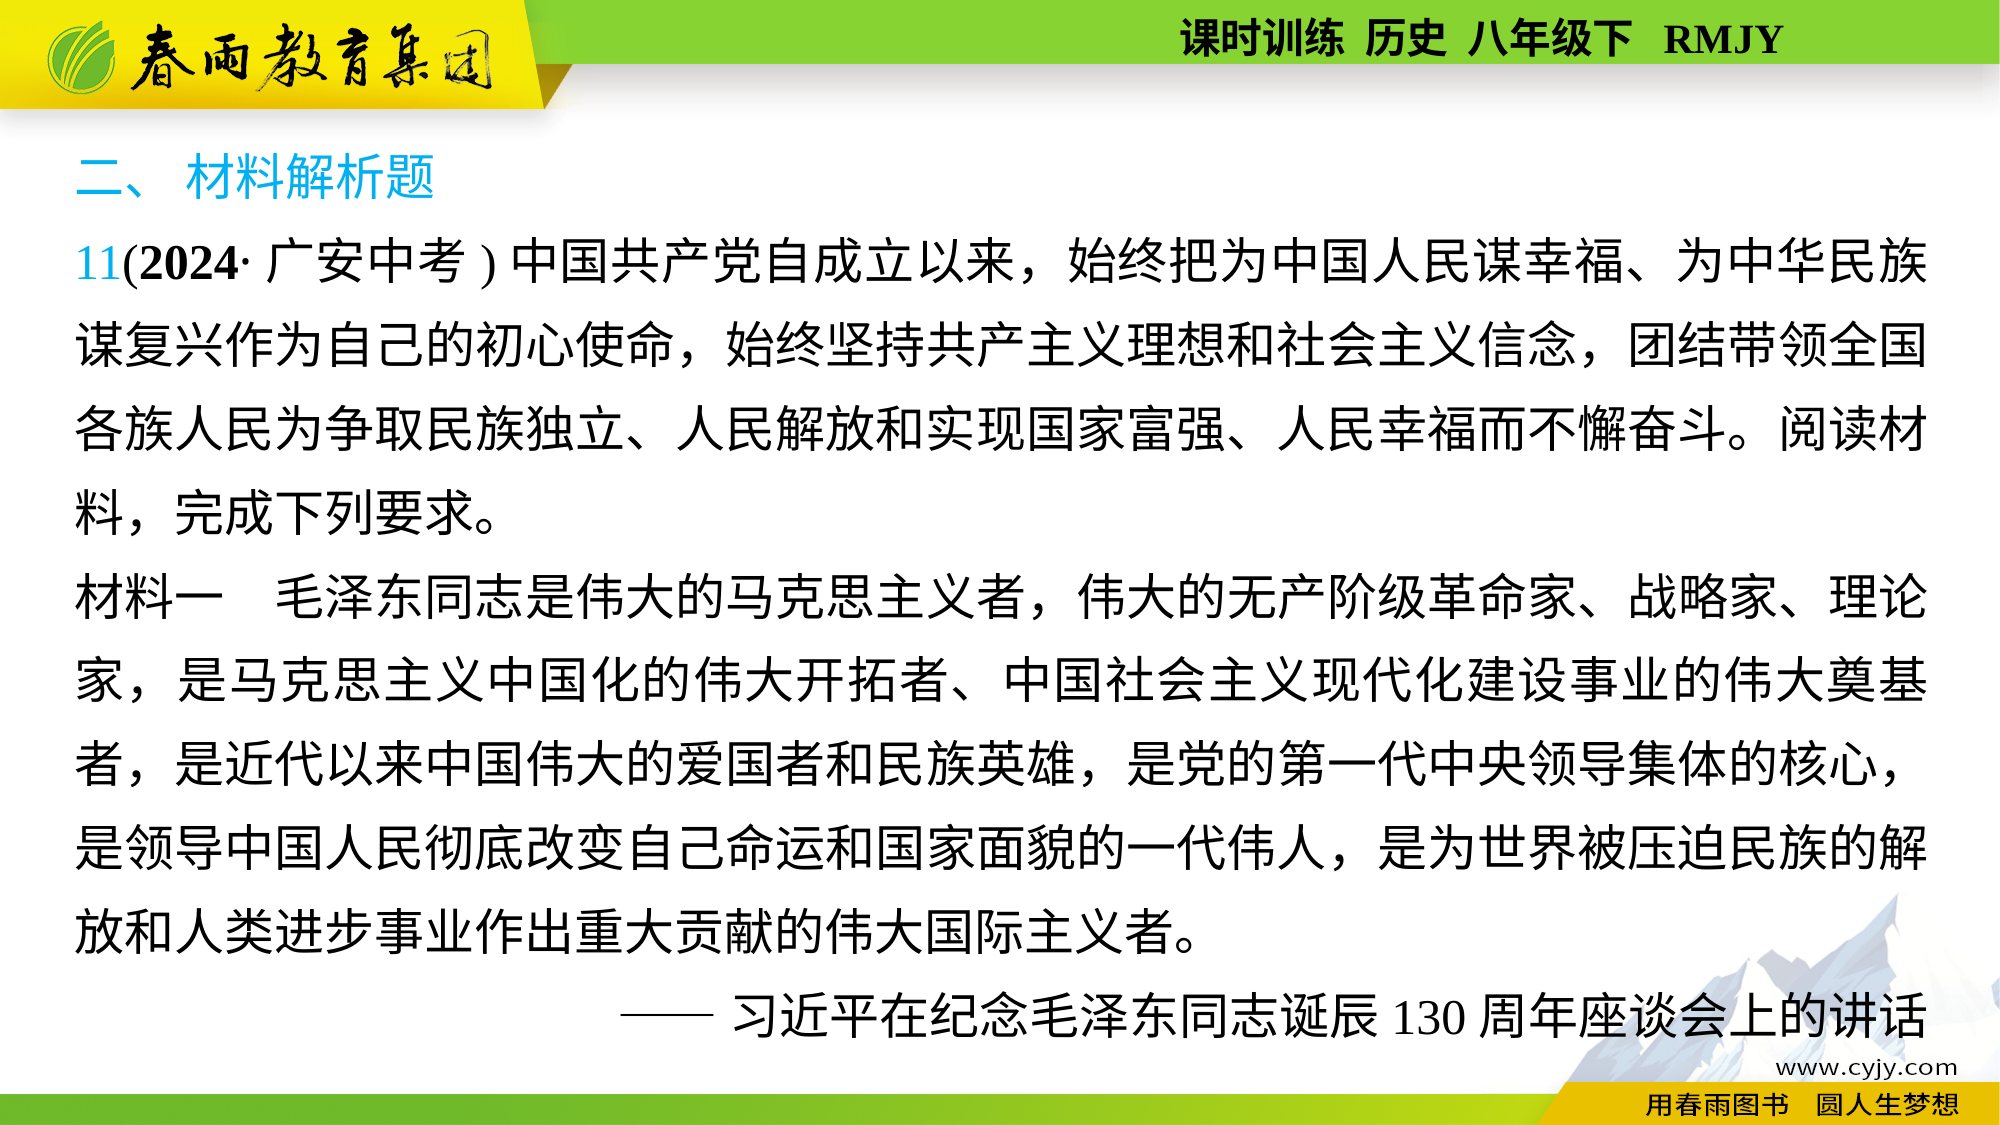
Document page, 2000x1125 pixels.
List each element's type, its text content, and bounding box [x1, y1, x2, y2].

picture [0, 0, 2000, 1125]
list 二、 材料解析题 11(2024·广安中考)中国共产党自成立以来，始终把为中国人民谋幸福、为中华民族谋复兴作为自己的初心使命，始终坚持共产主义理想和社会主义信念，团结带领全国各族人民为争取民族独立、人民解放和实现国家富强、人民幸福而不懈奋斗。阅读材料，完成下列要求。 材料一 毛泽东同志是伟大的马克思主义者，伟大的无产阶级革命家、战略家、理论家，是马克思主义中国化的伟大开拓者、中国社会主义现代化建设事业的伟大奠基者，是近代以来中国伟大的爱国者和民族英雄，是党的第一代中央领导集体的核心，是领导中国人民彻底改变自己命运和国家面貌的一代伟人，是为世界被压迫民族的解放和人类进步事业作出重大贡献的伟大国际主义者。 ——习近平在纪念毛泽东同志诞辰130周年座谈会上的讲话 [59, 113, 1944, 1052]
